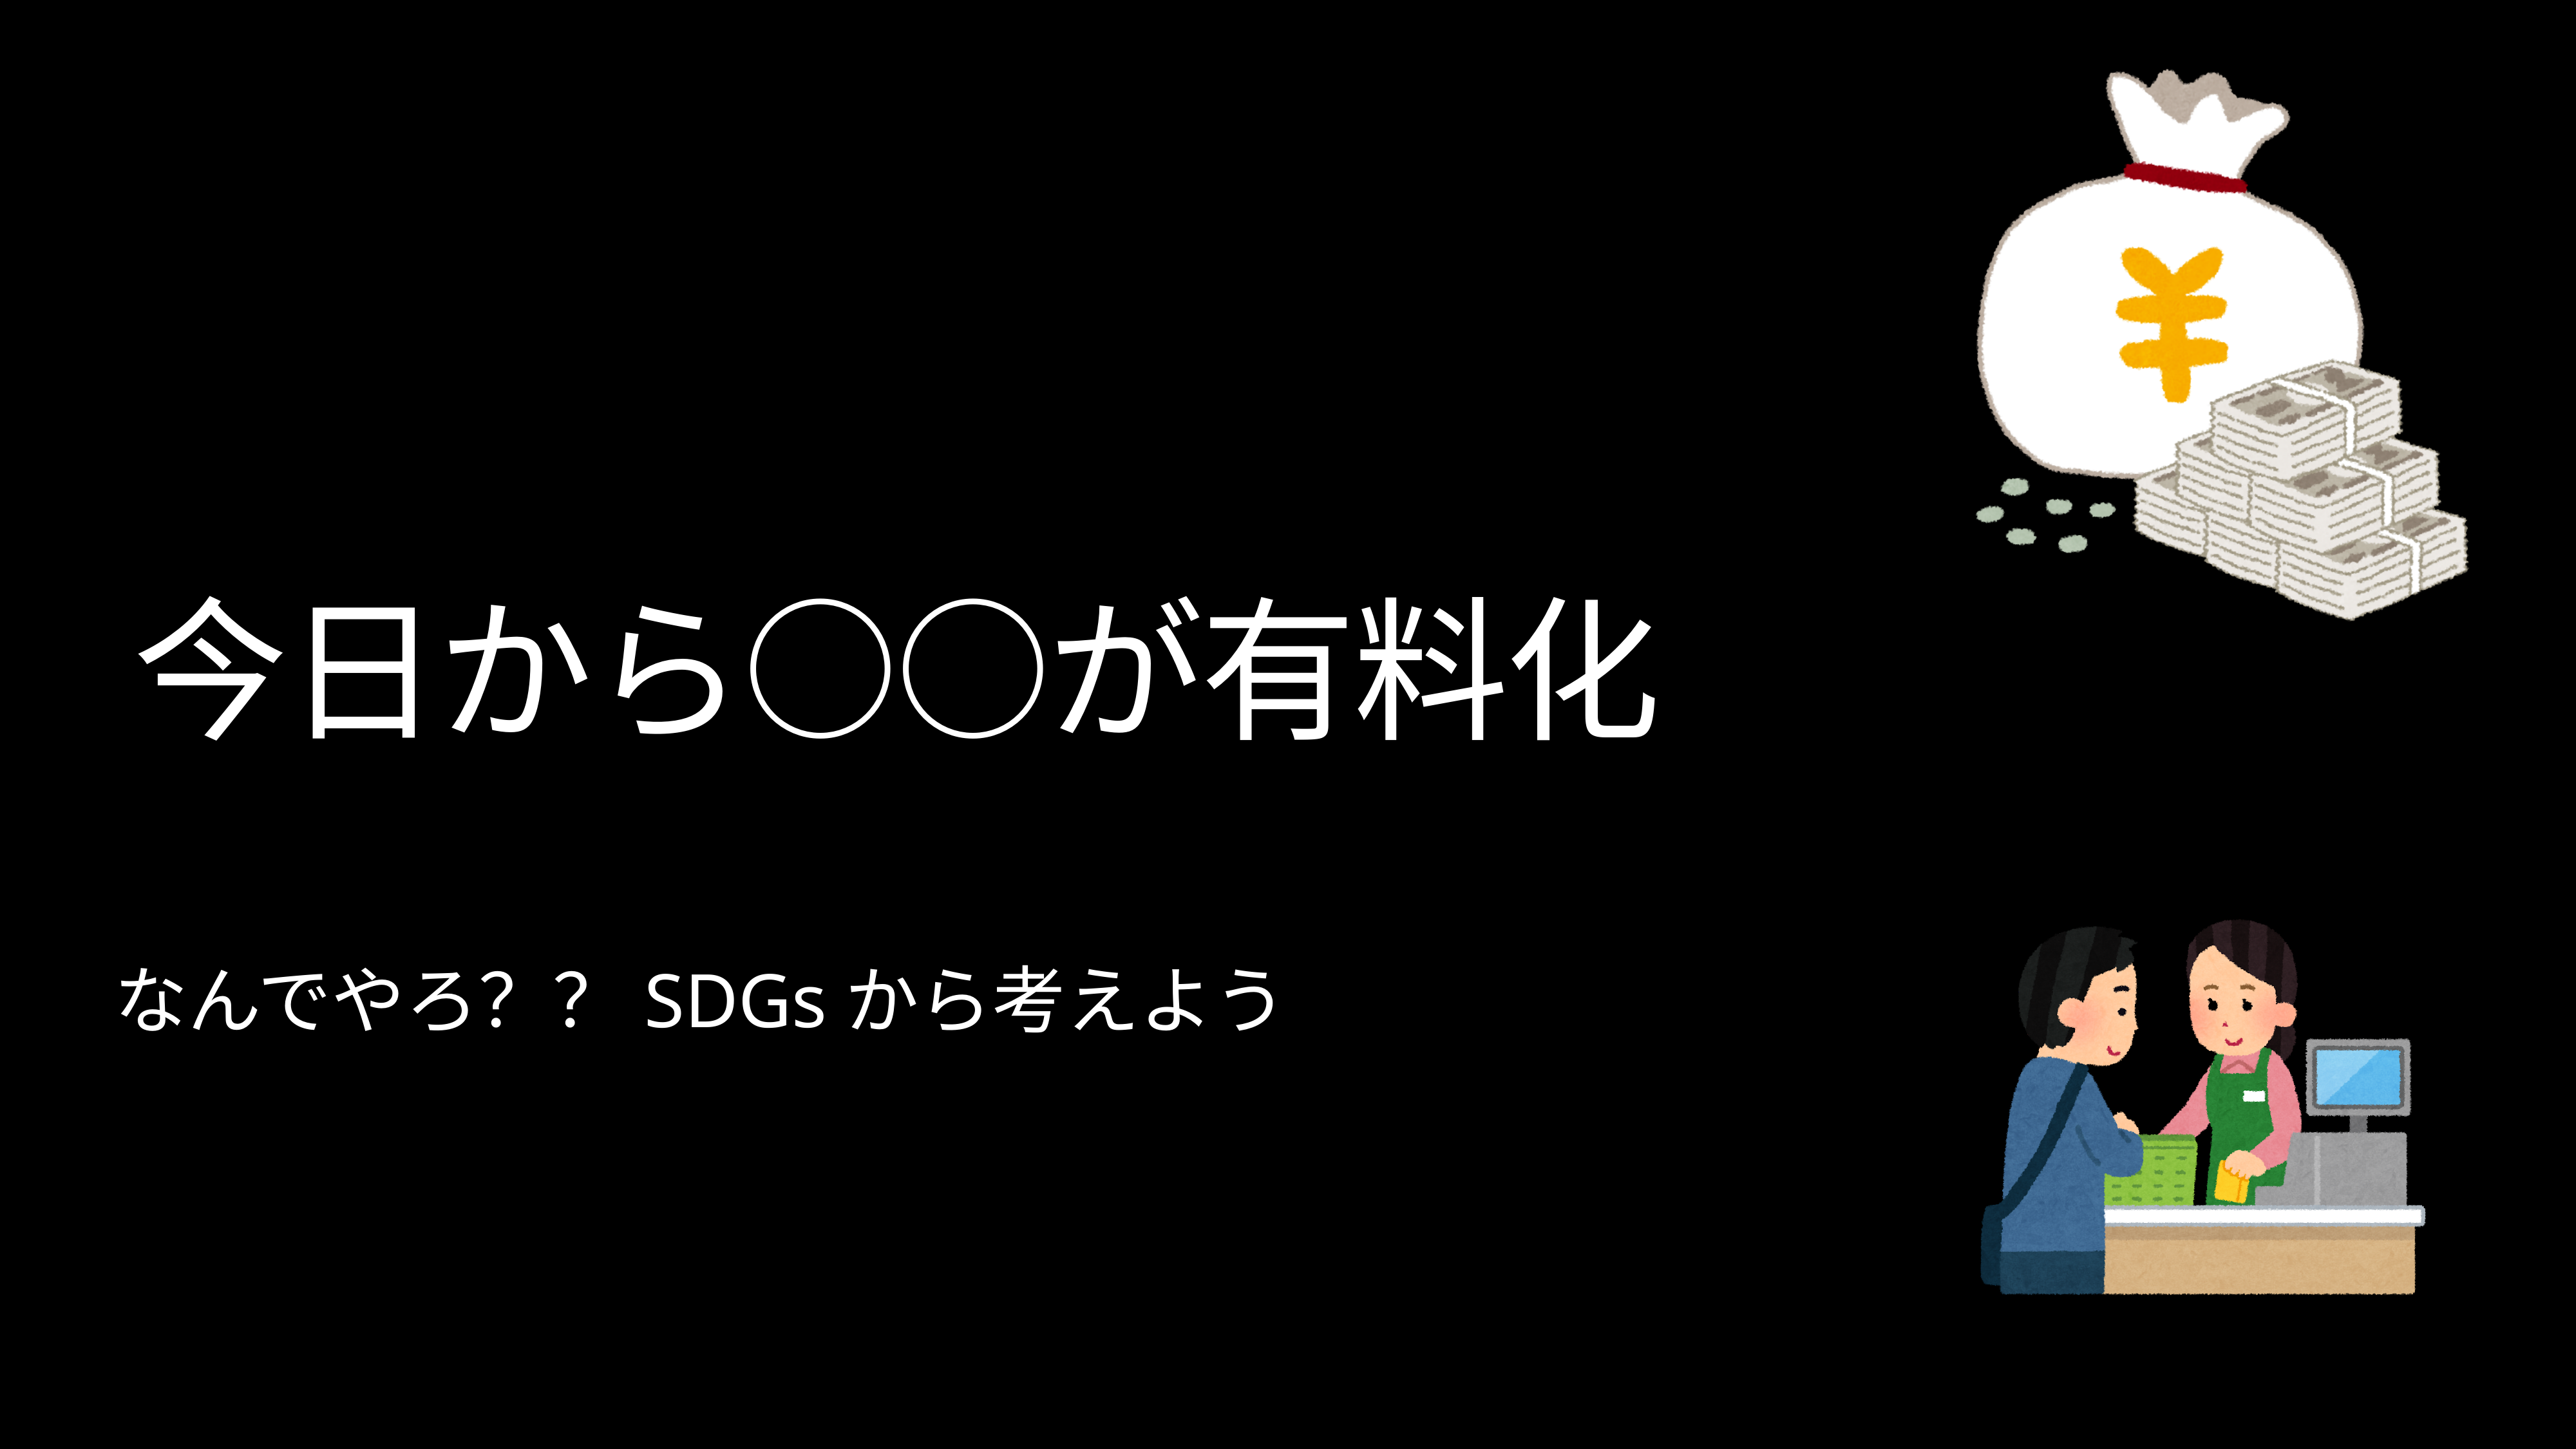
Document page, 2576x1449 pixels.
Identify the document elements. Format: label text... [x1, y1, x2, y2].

picture [1955, 53, 2490, 635]
subtitle なんでやろ？？SDGsから考えよう [108, 947, 1962, 1150]
title 今日から○○が有料化 [127, 271, 2449, 764]
picture [1962, 886, 2444, 1336]
